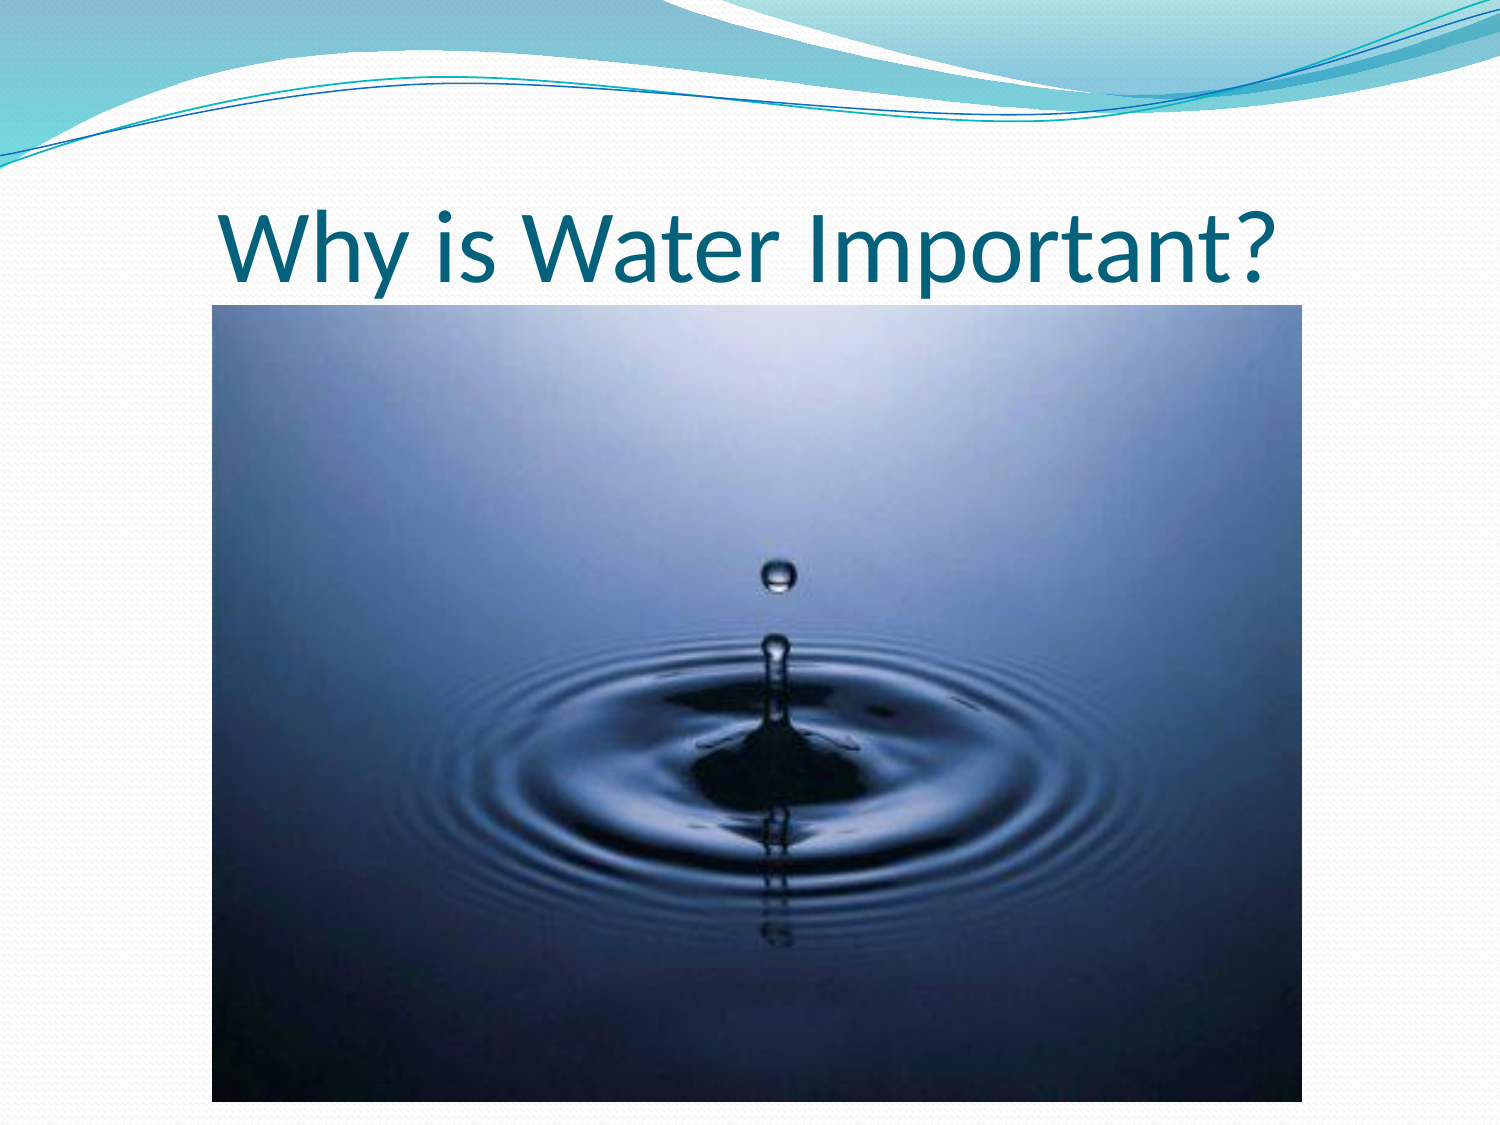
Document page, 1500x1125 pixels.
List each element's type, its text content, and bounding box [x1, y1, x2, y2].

picture [212, 305, 1303, 1102]
title Why is Water Important? [74, 115, 1426, 304]
